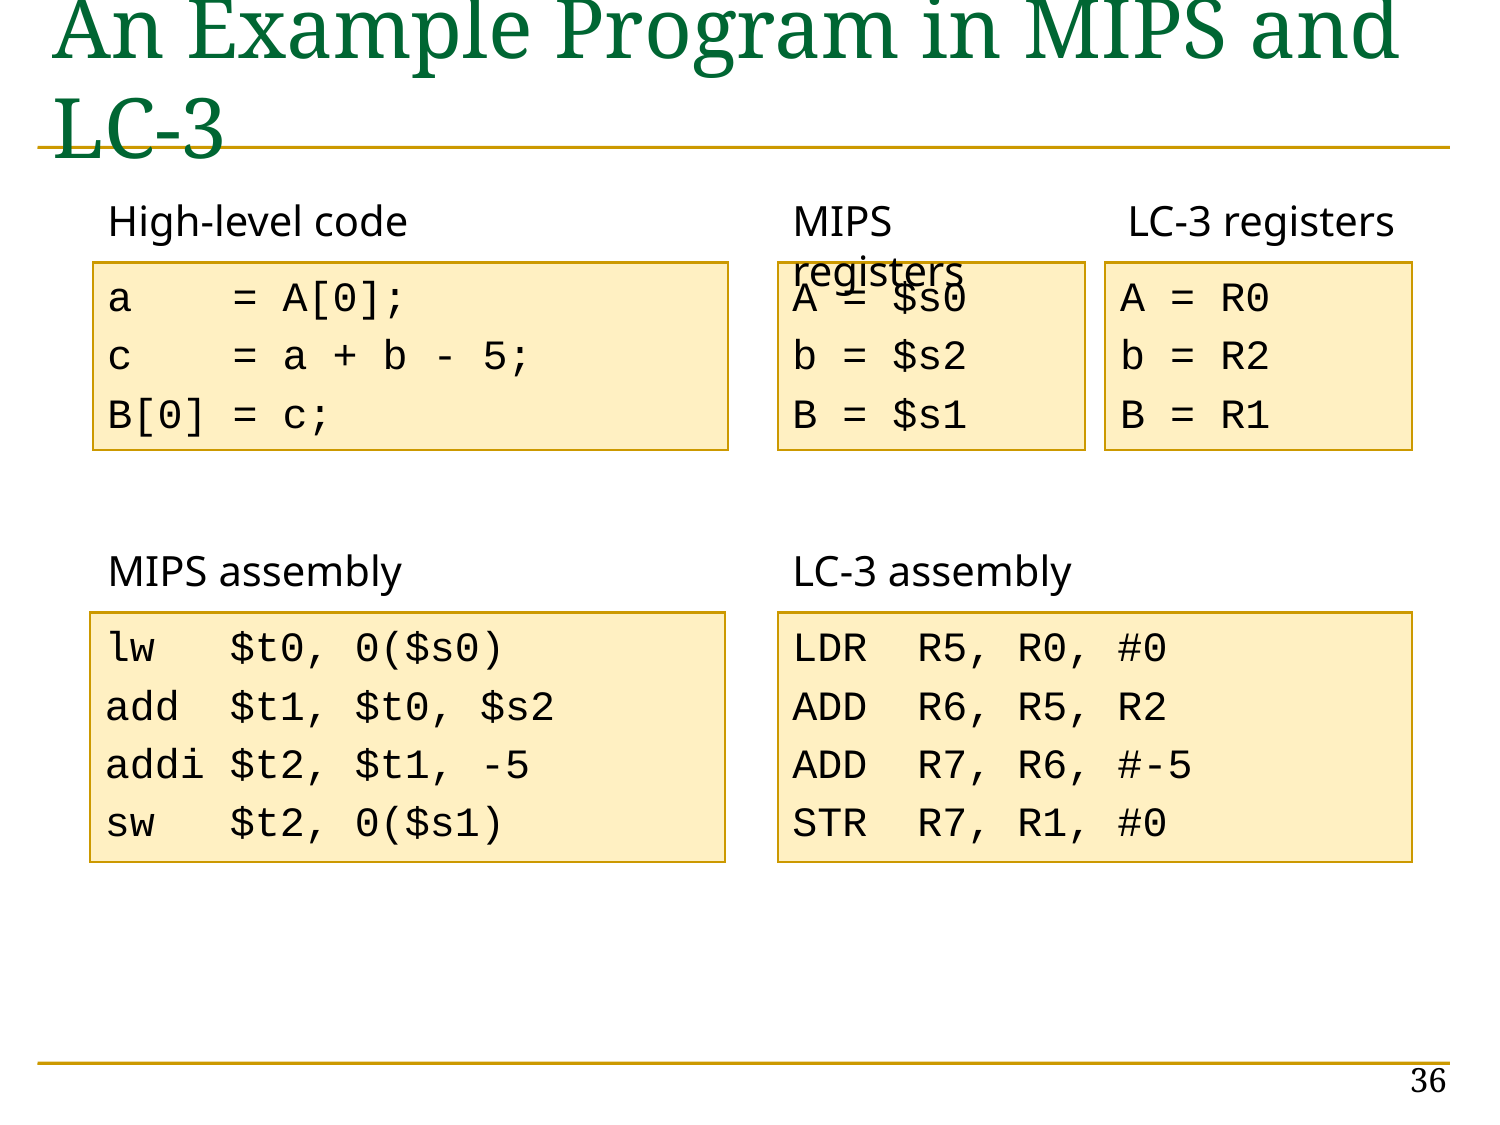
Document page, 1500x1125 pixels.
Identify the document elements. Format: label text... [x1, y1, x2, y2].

slide_number 36 [1111, 1036, 1462, 1112]
text_box MIPS registers [777, 187, 1085, 263]
text_box a = A[0]; c = a + b - 5; B[0] = c; [92, 263, 728, 450]
text_box High-level code [92, 187, 728, 263]
text_box LDR R5, R0, #0 ADD R6, R5, R2 ADD R7, R6, #-5 STR R7, R1, #0 [777, 613, 1413, 863]
text_box A = $s0 b = $s2 B = $s1 [777, 263, 1085, 450]
text_box MIPS assembly [92, 537, 728, 613]
text_box LC-3 registers [1112, 187, 1420, 263]
text_box lw $t0, 0($s0) add $t1, $t0, $s2 addi $t2, $t1, -5 sw $t2, 0($s1) [90, 612, 725, 863]
text_box A = R0 b = R2 B = R1 [1105, 262, 1413, 450]
title An Example Program in MIPS and LC-3 [37, 0, 1450, 150]
text_box LC-3 assembly [777, 537, 1413, 613]
